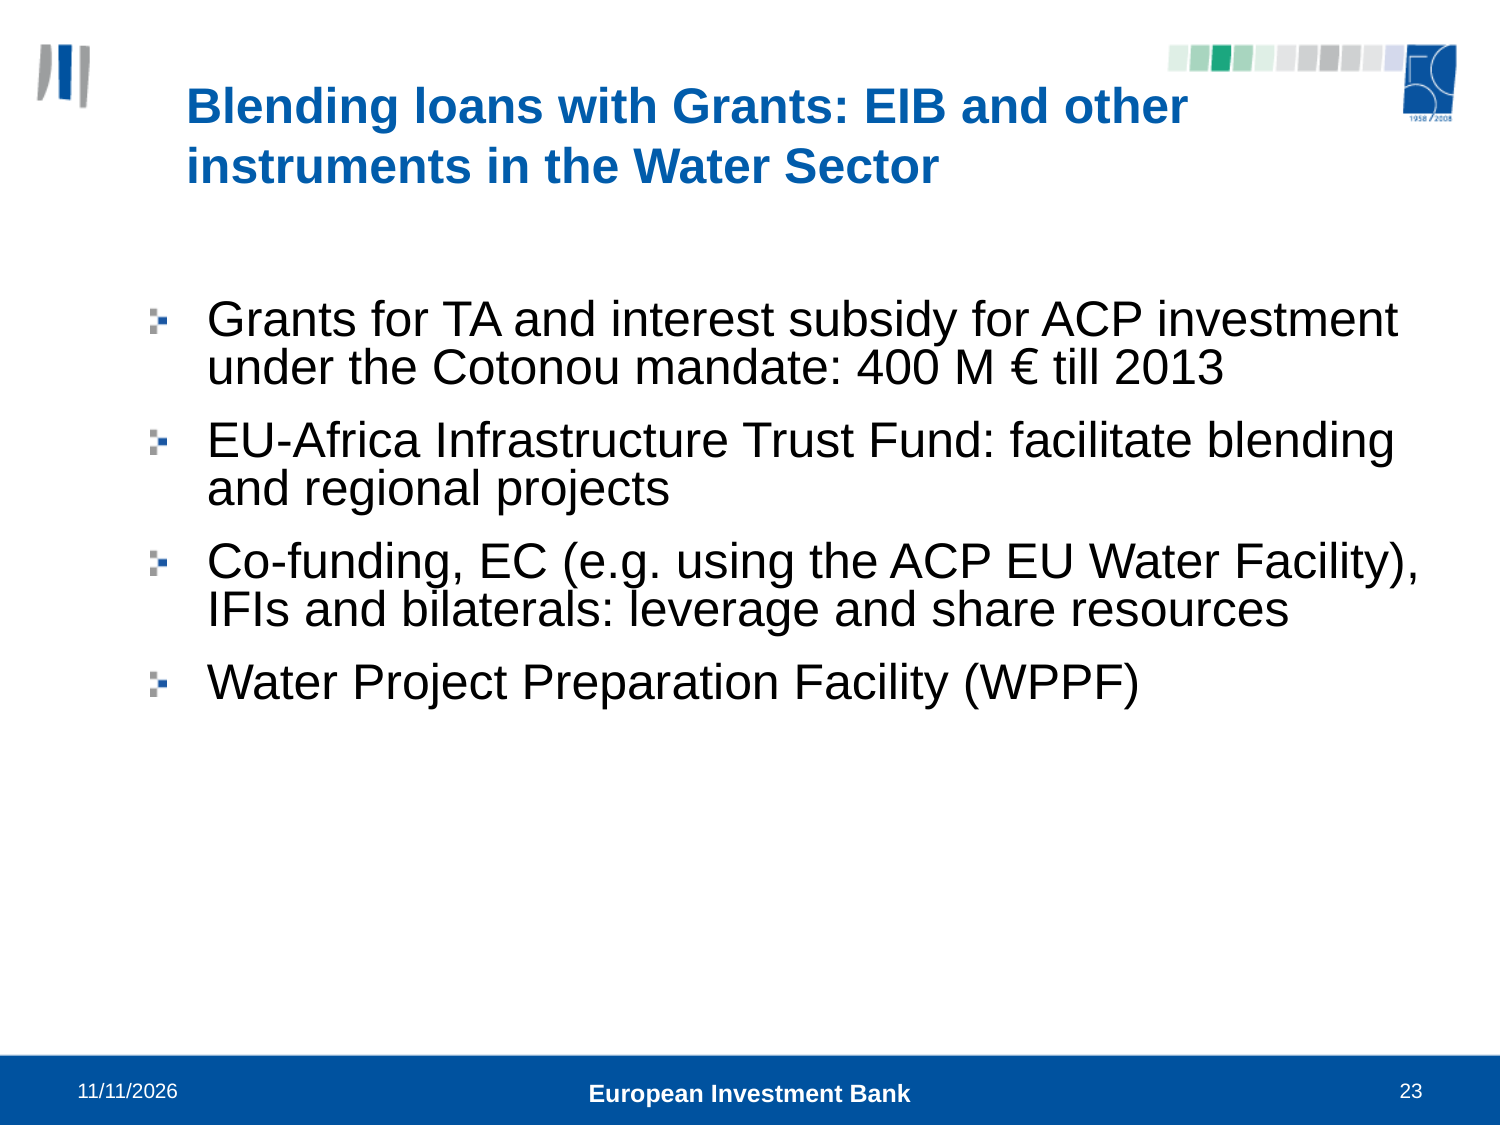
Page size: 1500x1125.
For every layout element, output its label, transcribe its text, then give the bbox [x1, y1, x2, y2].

list Grants for TA and interest subsidy for ACP investment under the Cotonou mandate: 400 M € till 2013 EU-Africa Infrastructure Trust Fund: facilitate blending and regional projects Co-funding, EC (e.g. using the ACP EU Water Facility), IFIs and bilaterals: leverage and share resources Water Project Preparation Facility (WPPF) [135, 290, 1460, 906]
slide_number 23 [1274, 1070, 1438, 1125]
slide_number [62, 1070, 226, 1125]
picture [0, 0, 1500, 1125]
title Blending loans with Grants: EIB and other instruments in the Water Sector [170, 66, 1353, 173]
footer European Investment Bank [229, 1070, 1271, 1125]
